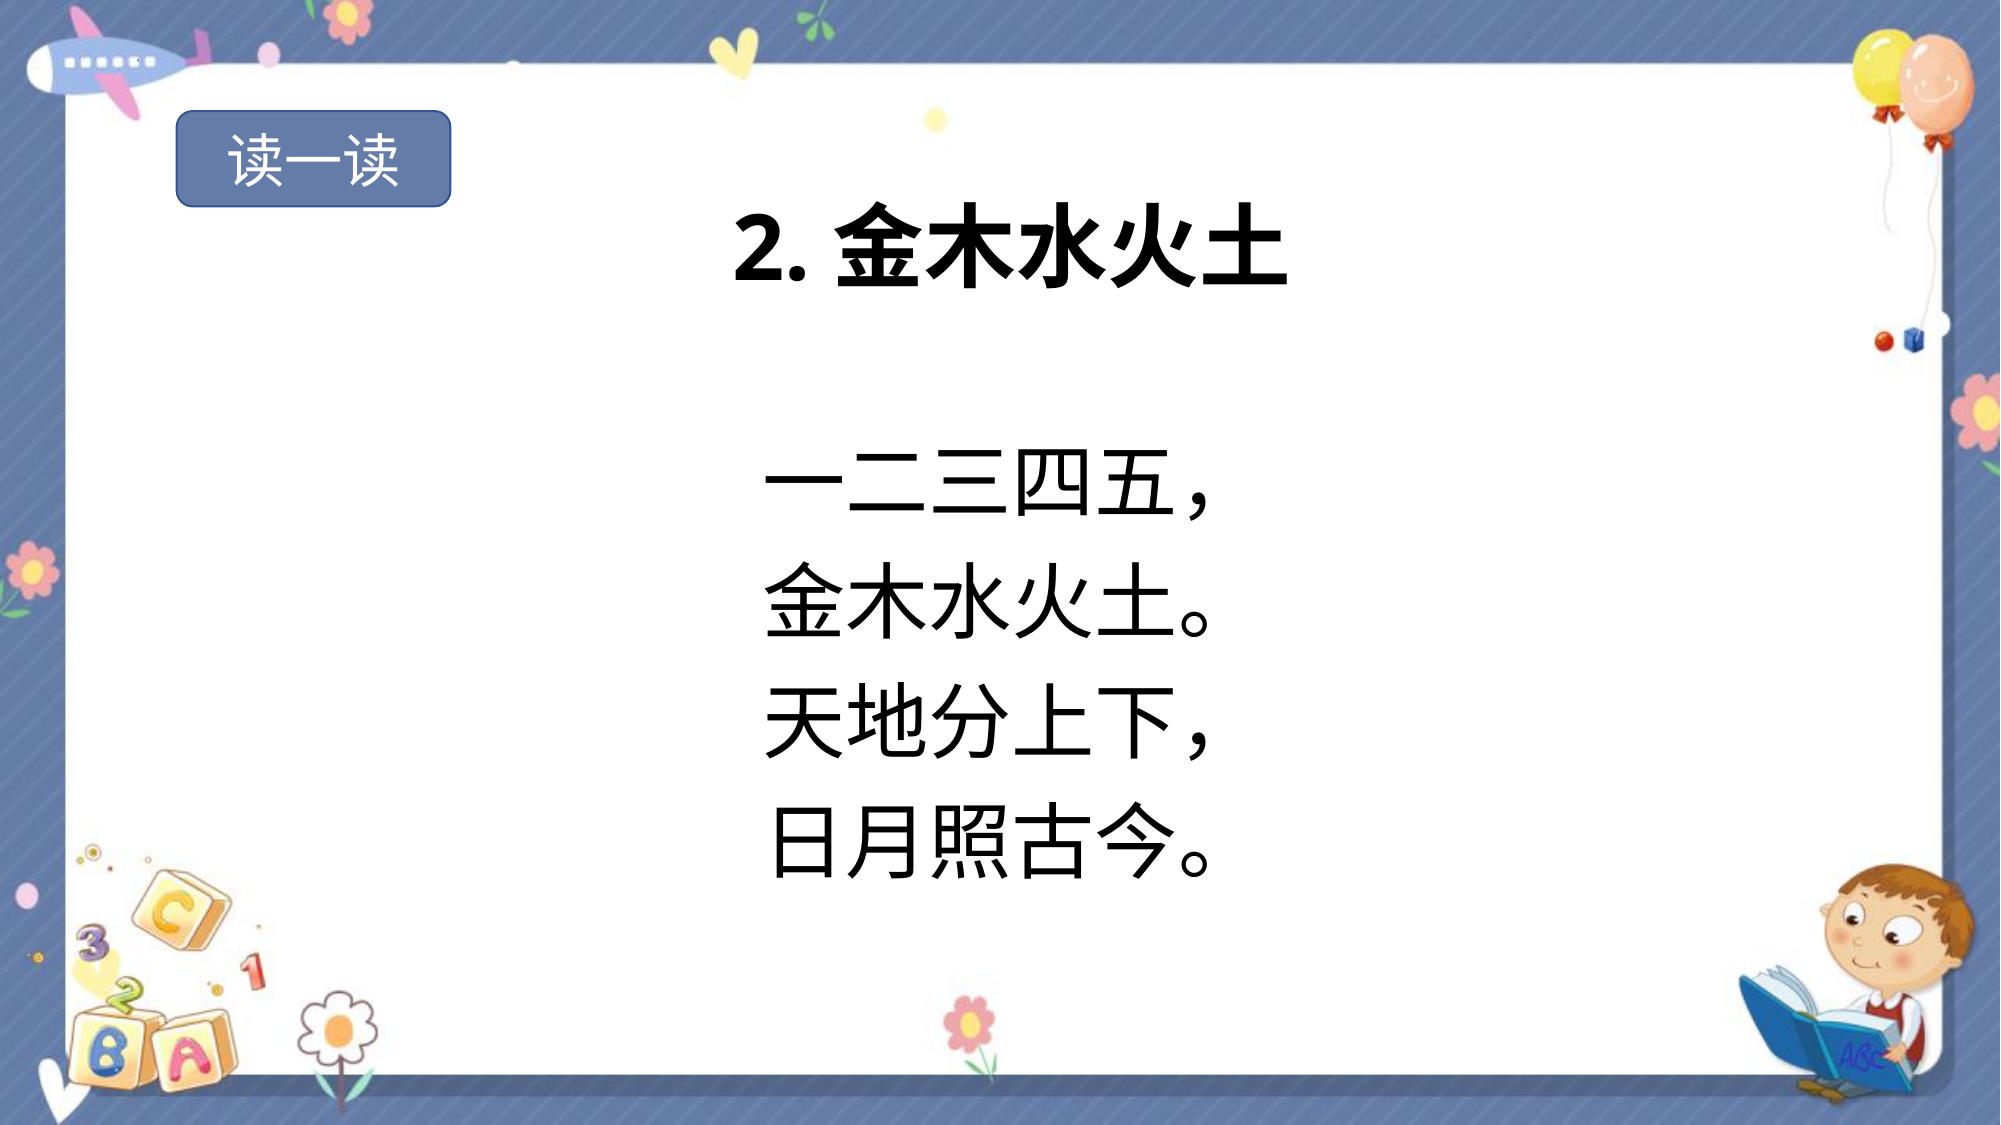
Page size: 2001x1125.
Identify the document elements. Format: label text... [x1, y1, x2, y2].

text_box 2.金木水火土 一二三四五， 金木水火土。 天地分上下， 日月照古今。 [717, 181, 1307, 897]
picture [0, 0, 2000, 1125]
text_box 读一读 [175, 110, 452, 208]
